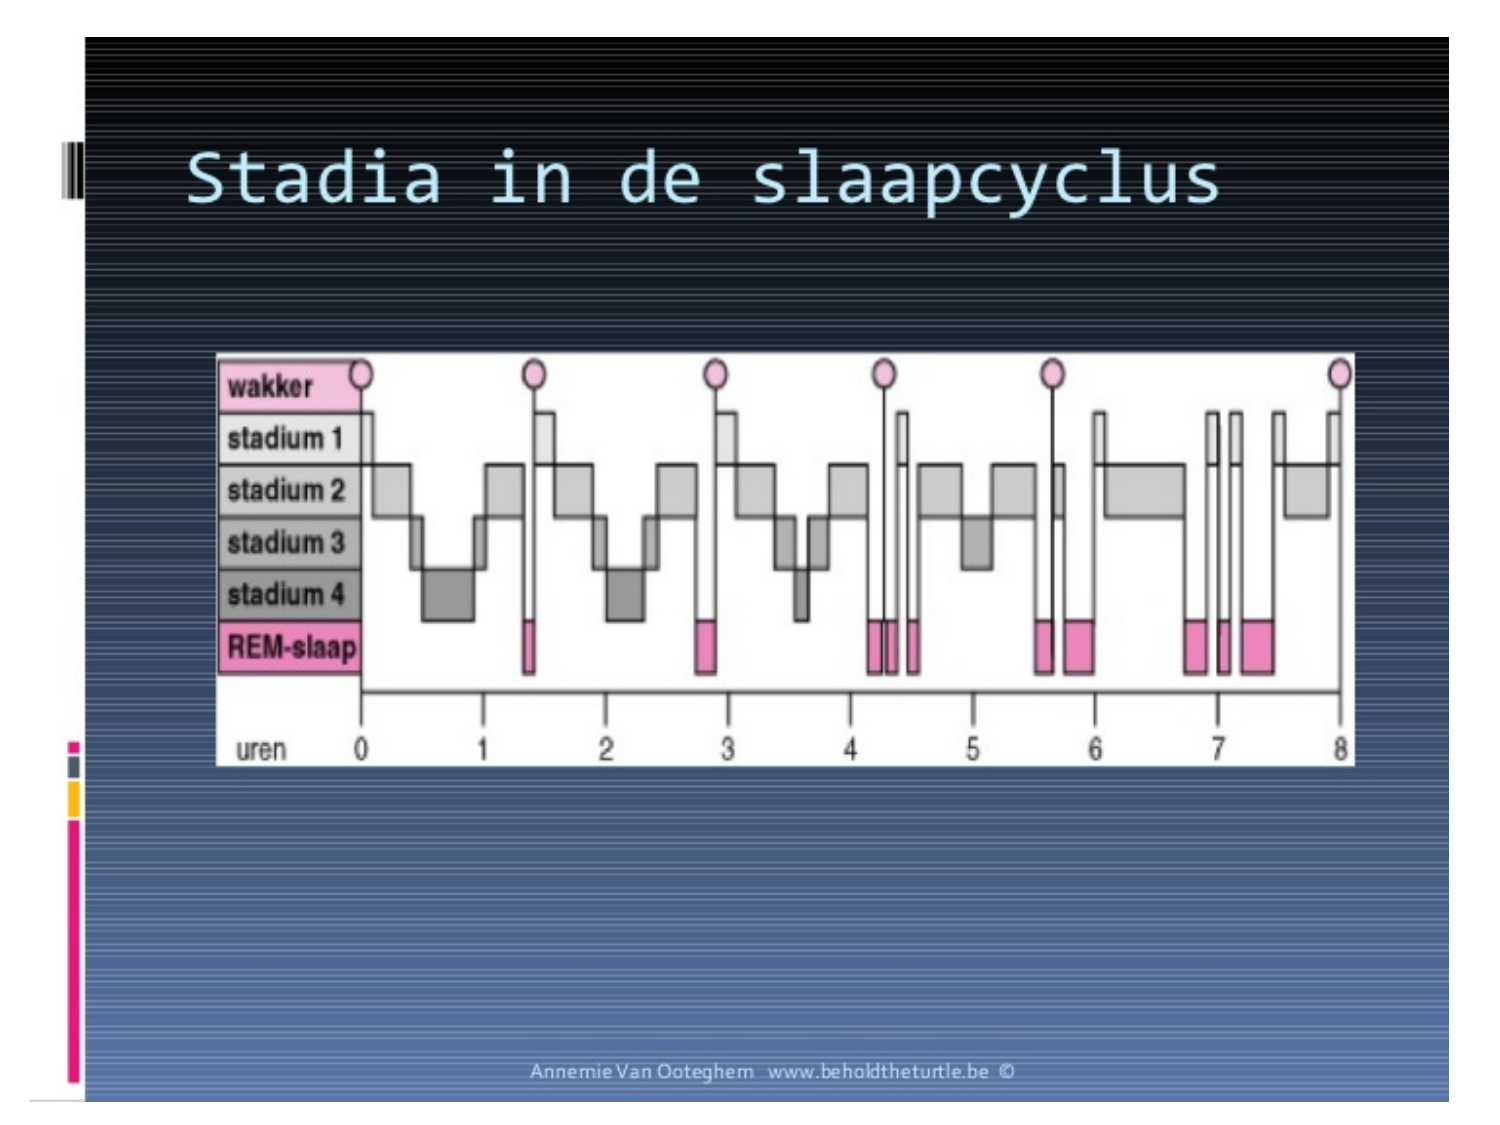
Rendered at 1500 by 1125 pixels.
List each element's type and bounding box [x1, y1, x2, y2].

picture [29, 37, 1449, 1102]
